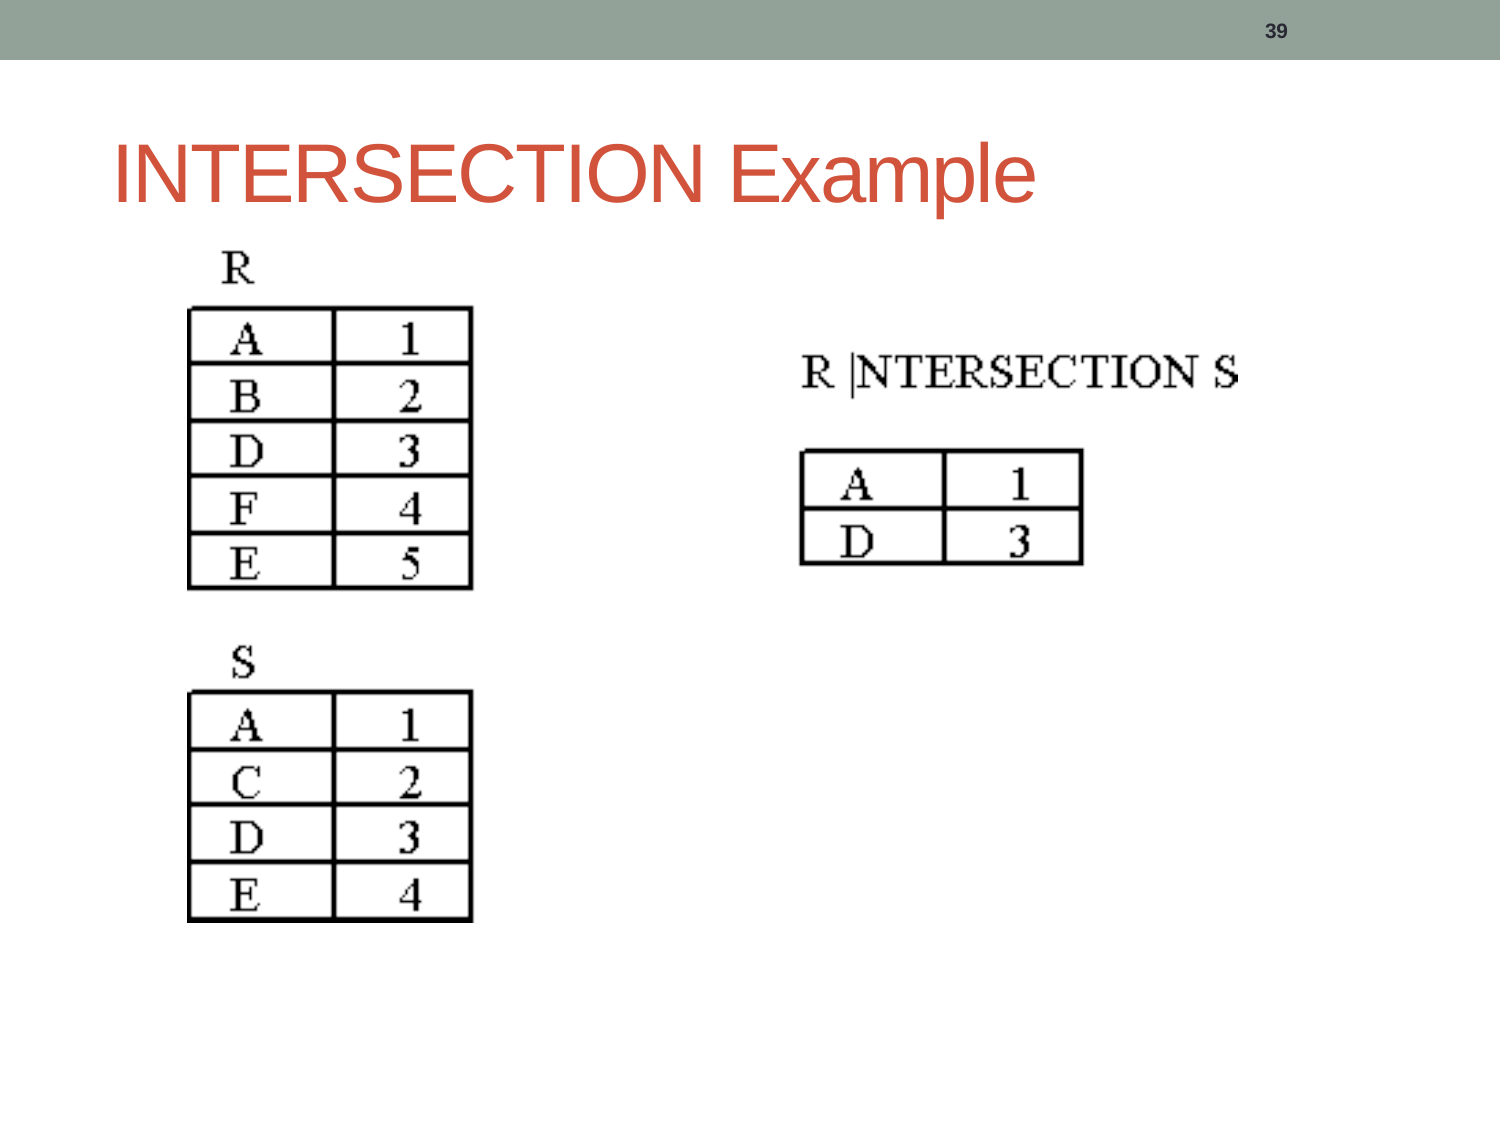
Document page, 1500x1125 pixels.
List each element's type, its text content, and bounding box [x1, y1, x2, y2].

title INTERSECTION Example [75, 87, 1425, 250]
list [187, 249, 1238, 923]
slide_number 39 [1250, 3, 1425, 57]
